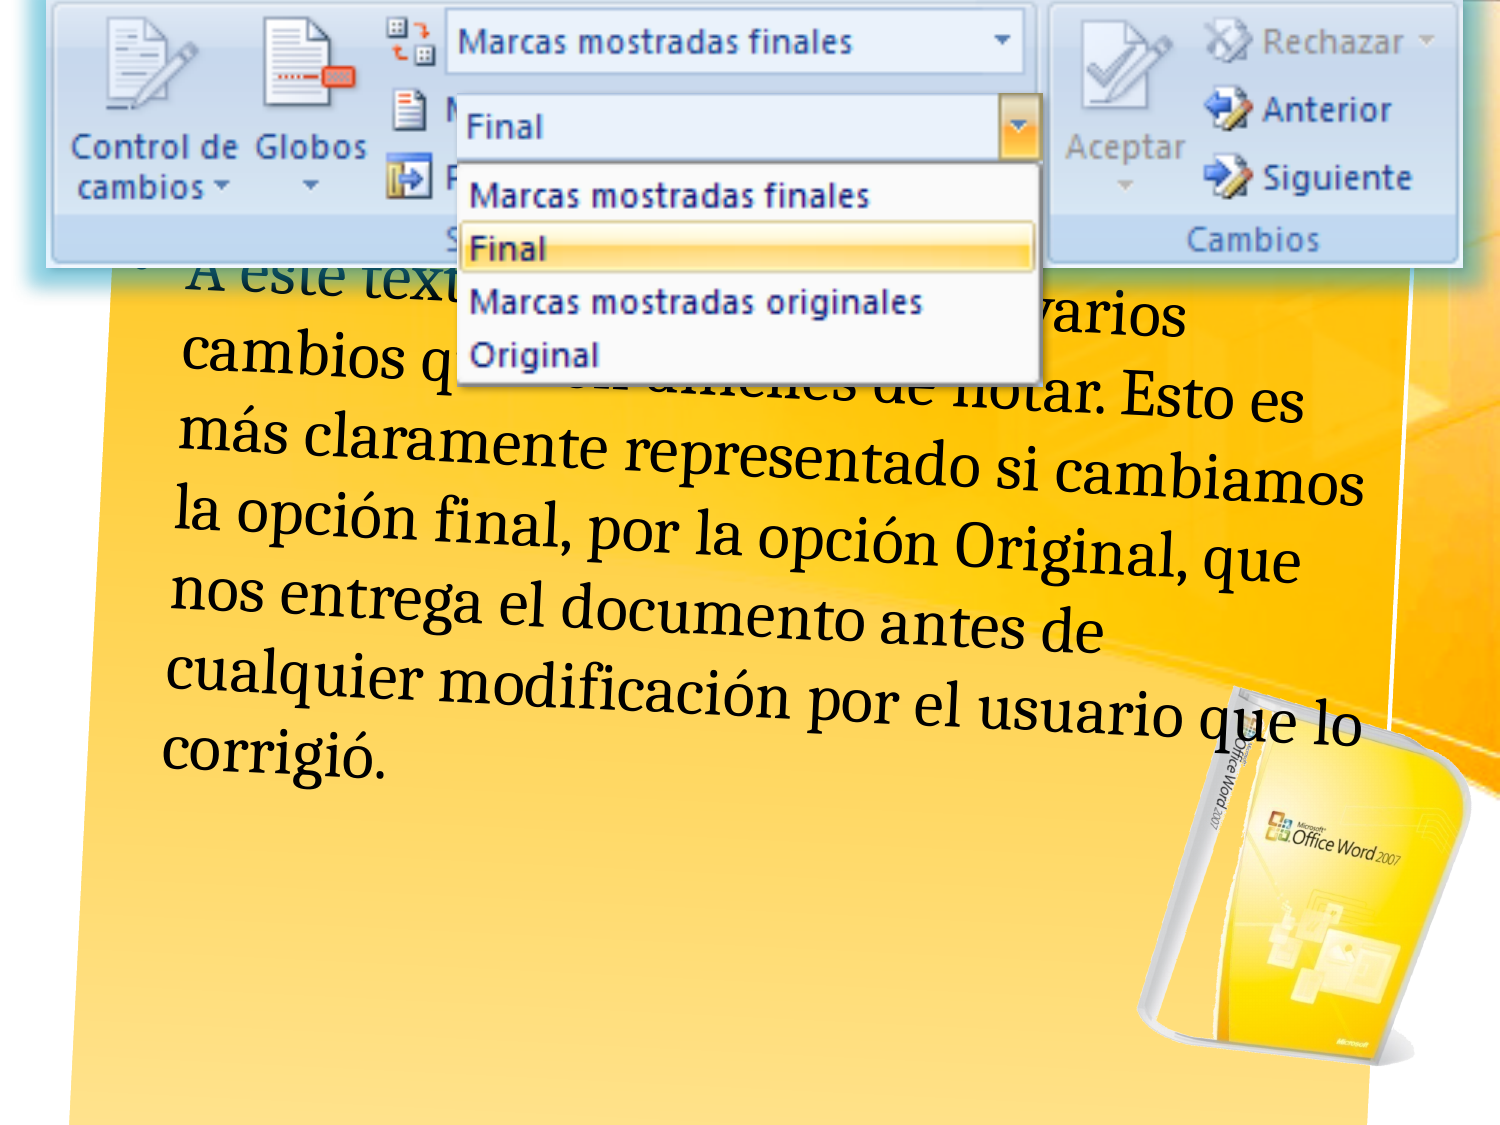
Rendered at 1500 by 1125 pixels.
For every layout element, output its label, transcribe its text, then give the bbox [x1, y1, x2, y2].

list A este texto se le han agregado varios cambios que son dificiles de notar. Esto es más claramente representado si cambiamos la opción final, por la opción Original, que nos entrega el documento antes de cualquier modificación por el usuario que lo corrigió. [75, 299, 1406, 1113]
picture [0, 0, 1500, 1124]
